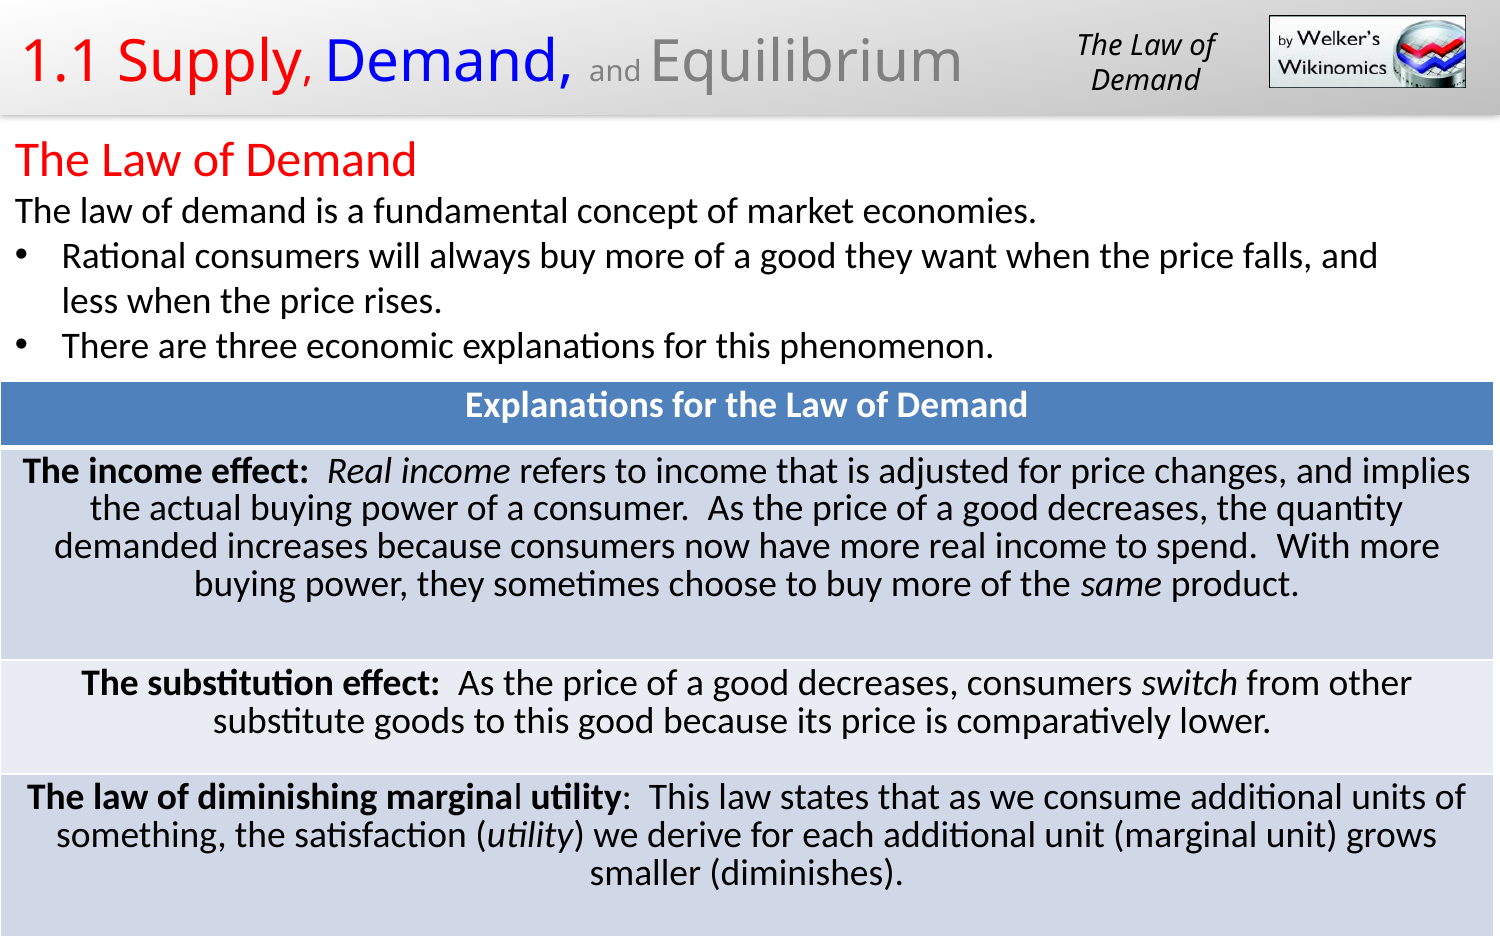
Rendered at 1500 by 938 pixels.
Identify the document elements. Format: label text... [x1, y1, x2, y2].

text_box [0, 0, 1500, 115]
table_cell The law of diminishing marginal utility: This law states that as we consume additional units of something, the satisfaction (utility) we derive for each additional unit (marginal unit) grows smaller (diminishes). [1, 775, 1493, 936]
table_cell The substitution effect: As the price of a good decreases, consumers switch from other substitute goods to this good because its price is comparatively lower. [1, 661, 1493, 773]
text_box The Law of Demand The law of demand is a fundamental concept of market economies. Rational consumers will always buy more of a good they want when the price falls, and less when the price rises. There are three economic explanations for this phenomenon. [0, 123, 1397, 374]
table_cell The income effect: Real income refers to income that is adjusted for price changes, and implies the actual buying power of a consumer. As the price of a good decreases, the quantity demanded increases because consumers now have more real income to spend. With more buying power, they sometimes choose to buy more of the same product. [1, 450, 1493, 659]
table_header Explanations for the Law of Demand [1, 382, 1493, 445]
